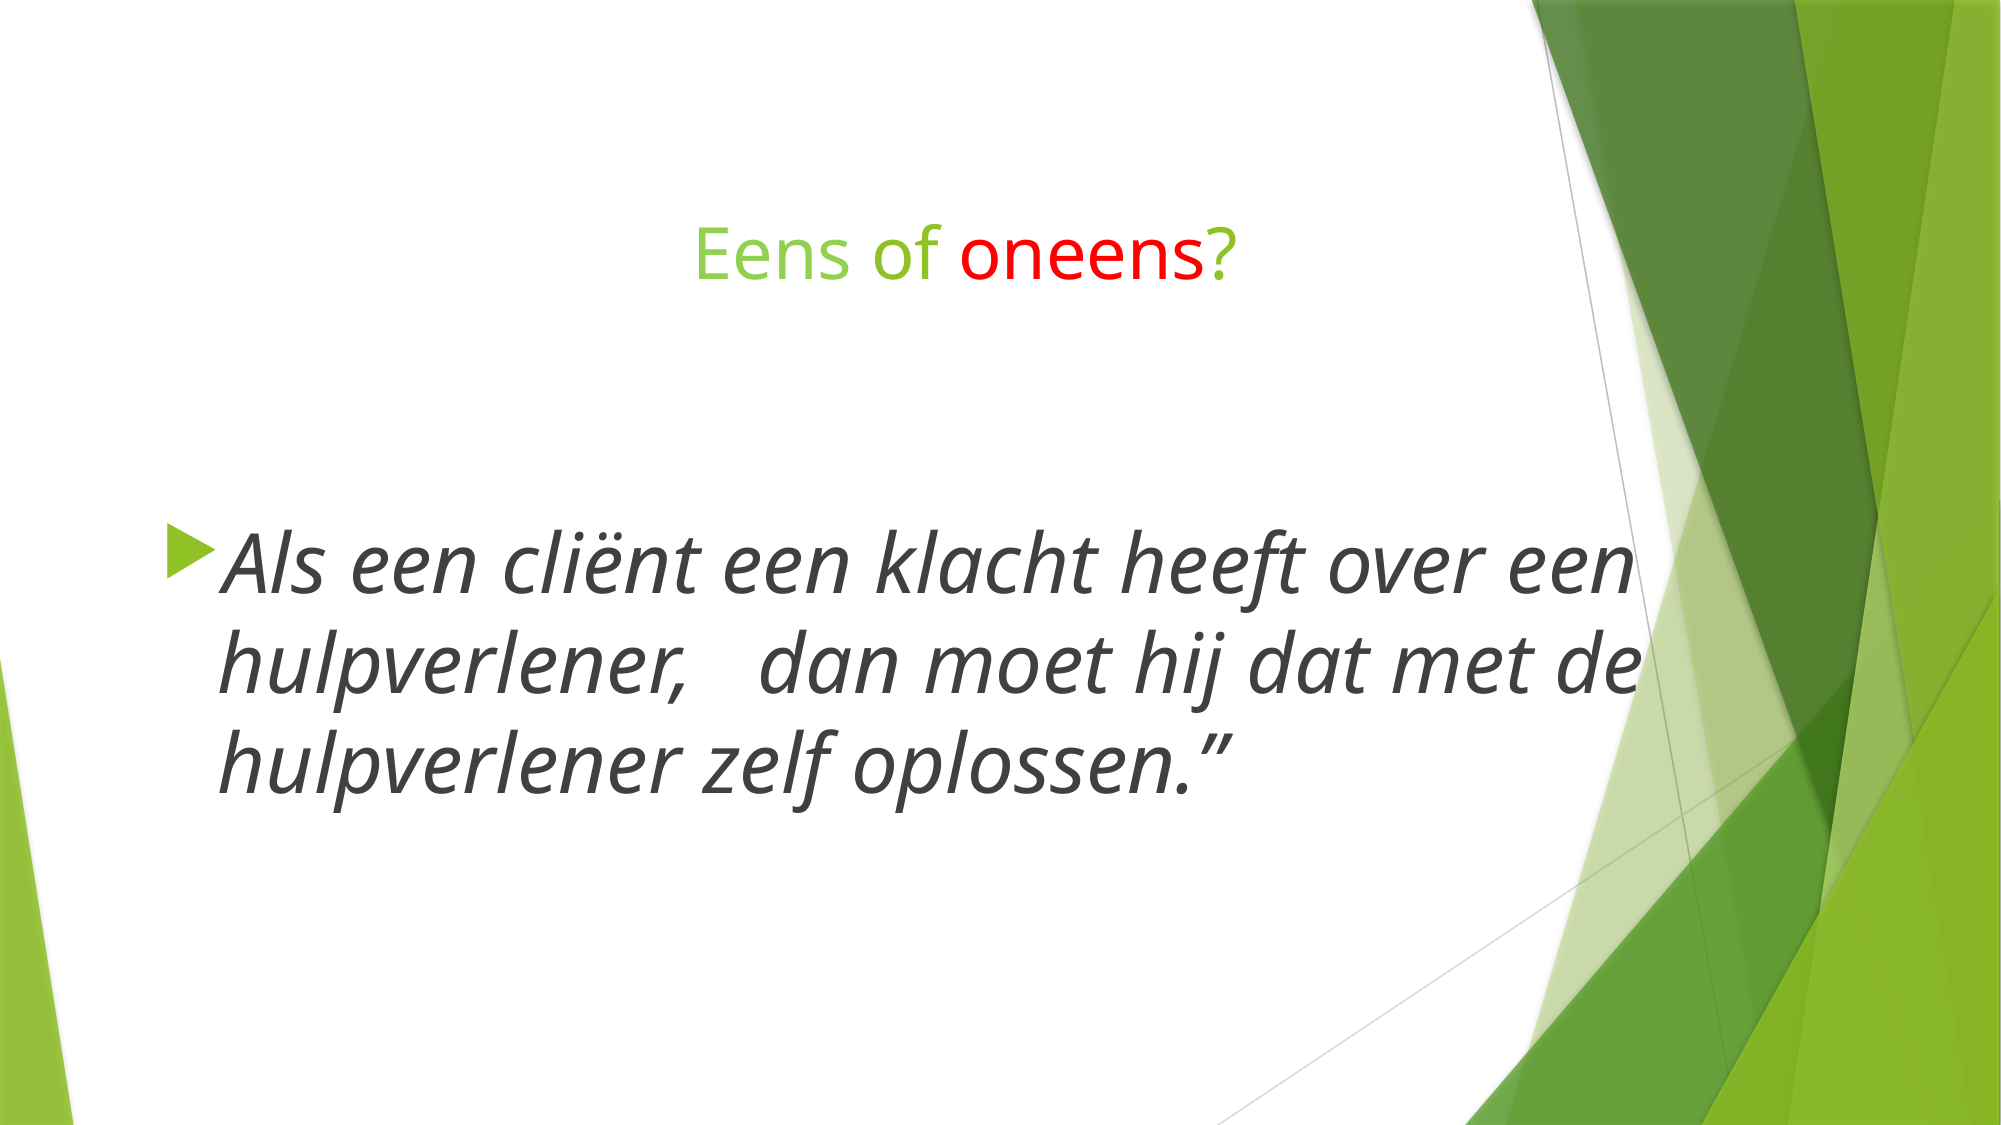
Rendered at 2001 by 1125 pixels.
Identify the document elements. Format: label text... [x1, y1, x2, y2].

title Eens of oneens? [168, 142, 1763, 389]
list Als een cliënt een klacht heeft over een hulpverlener, dan moet hij dat met de hulpverlener zelf oplossen.” [146, 436, 1951, 1097]
